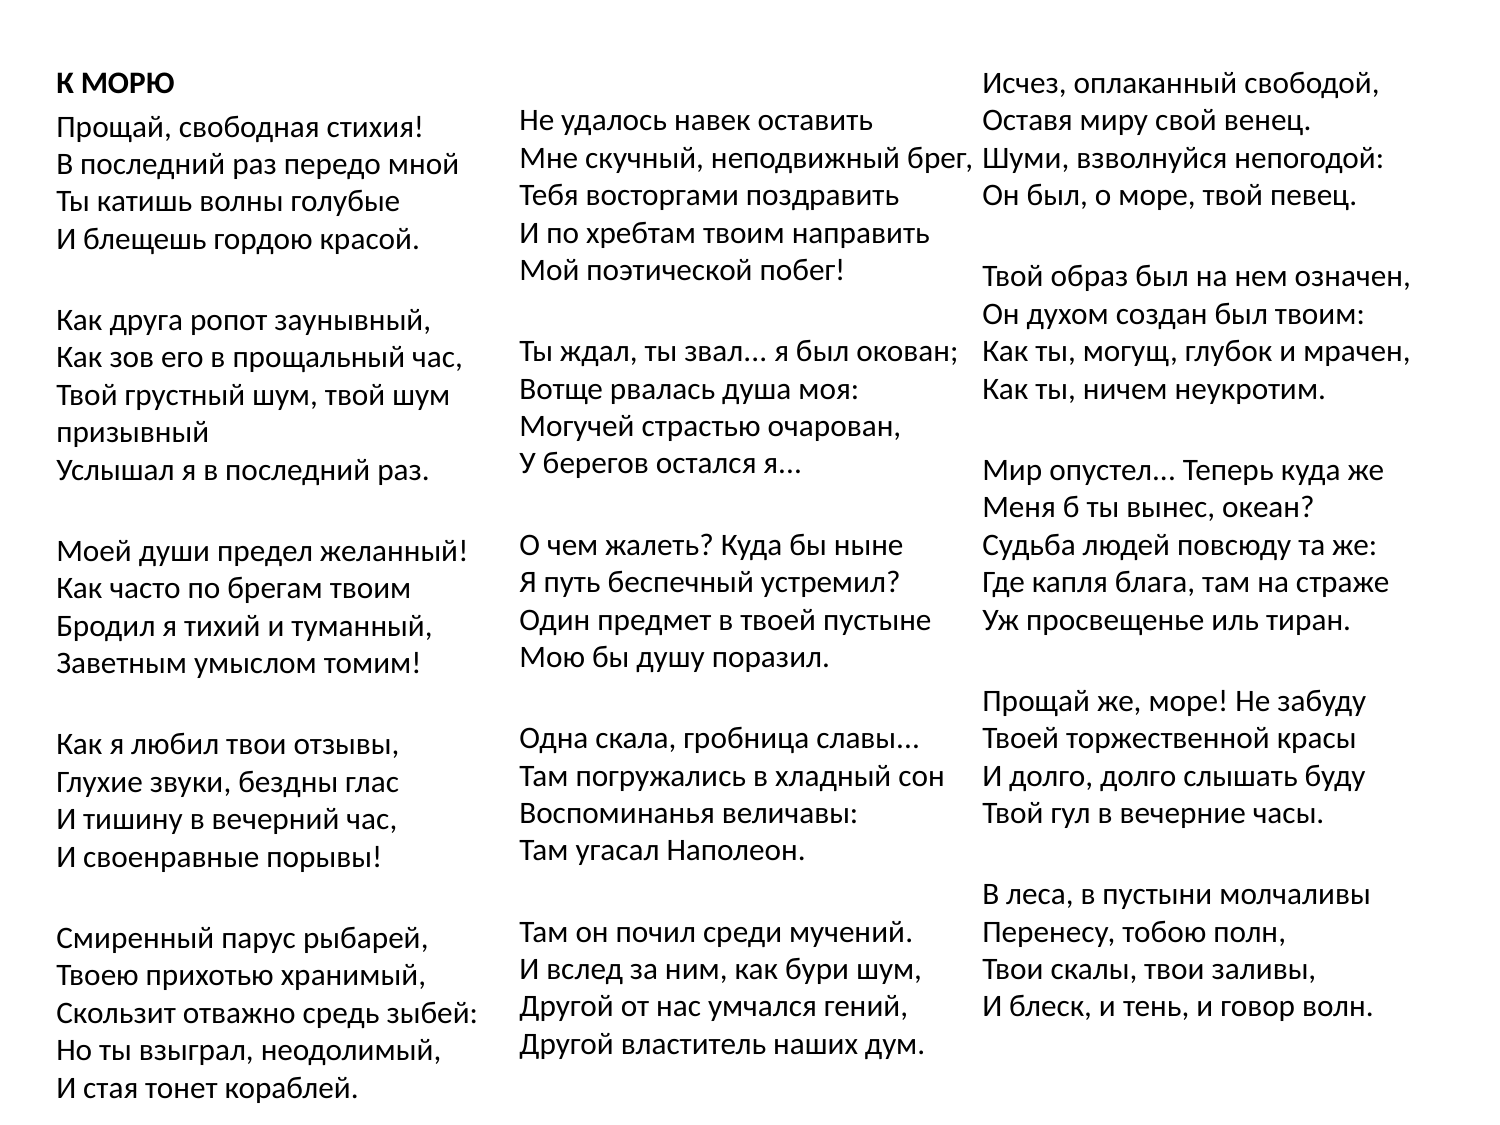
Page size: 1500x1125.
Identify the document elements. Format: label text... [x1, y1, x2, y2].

list К МОРЮ Прощай, свободная стихия! В последний раз передо мной Ты катишь волны голубые И блещешь гордою красой. Как друга ропот заунывный, Как зов его в прощальный час, Твой грустный шум, твой шум призывный Услышал я в последний раз. Моей души предел желанный! Как часто по брегам твоим Бродил я тихий и туманный, Заветным умыслом томим! Как я любил твои отзывы, Глухие звуки, бездны глас И тишину в вечерний час, И своенравные порывы! Смиренный парус рыбарей, Твоею прихотью хранимый, Скользит отважно средь зыбей: Но ты взыграл, неодолимый, И стая тонет кораблей. Не удалось навек оставить Мне скучный, неподвижный брег, Тебя восторгами поздравить И по хребтам твоим направить Мой поэтической побег! Ты ждал, ты звал... я был окован; Вотще рвалась душа моя: Могучей страстью очарован, У берегов остался я... О чем жалеть? Куда бы ныне Я путь беспечный устремил? Один предмет в твоей пустыне Мою бы душу поразил. Одна скала, гробница славы... Там погружались в хладный сон Воспоминанья величавы: Там угасал Наполеон. Там он почил среди мучений. И вслед за ним, как бури шум, Другой от нас умчался гений, Другой властитель наших дум. Исчез, оплаканный свободой, Оставя миру свой венец. Шуми, взволнуйся непогодой: Он был, о море, твой певец. Твой образ был на нем означен, Он духом создан был твоим: Как ты, могущ, глубок и мрачен, Как ты, ничем неукротим. Мир опустел... Теперь куда же Меня б ты вынес, океан? Судьба людей повсюду та же: Где капля блага, там на страже Уж просвещенье иль тиран. Прощай же, море! Не забуду Твоей торжественной красы И долго, долго слышать буду Твой гул в вечерние часы. В леса, в пустыни молчаливы Перенесу, тобою полн, Твои скалы, твои заливы, И блеск, и тень, и говор волн. [41, 54, 1461, 1101]
